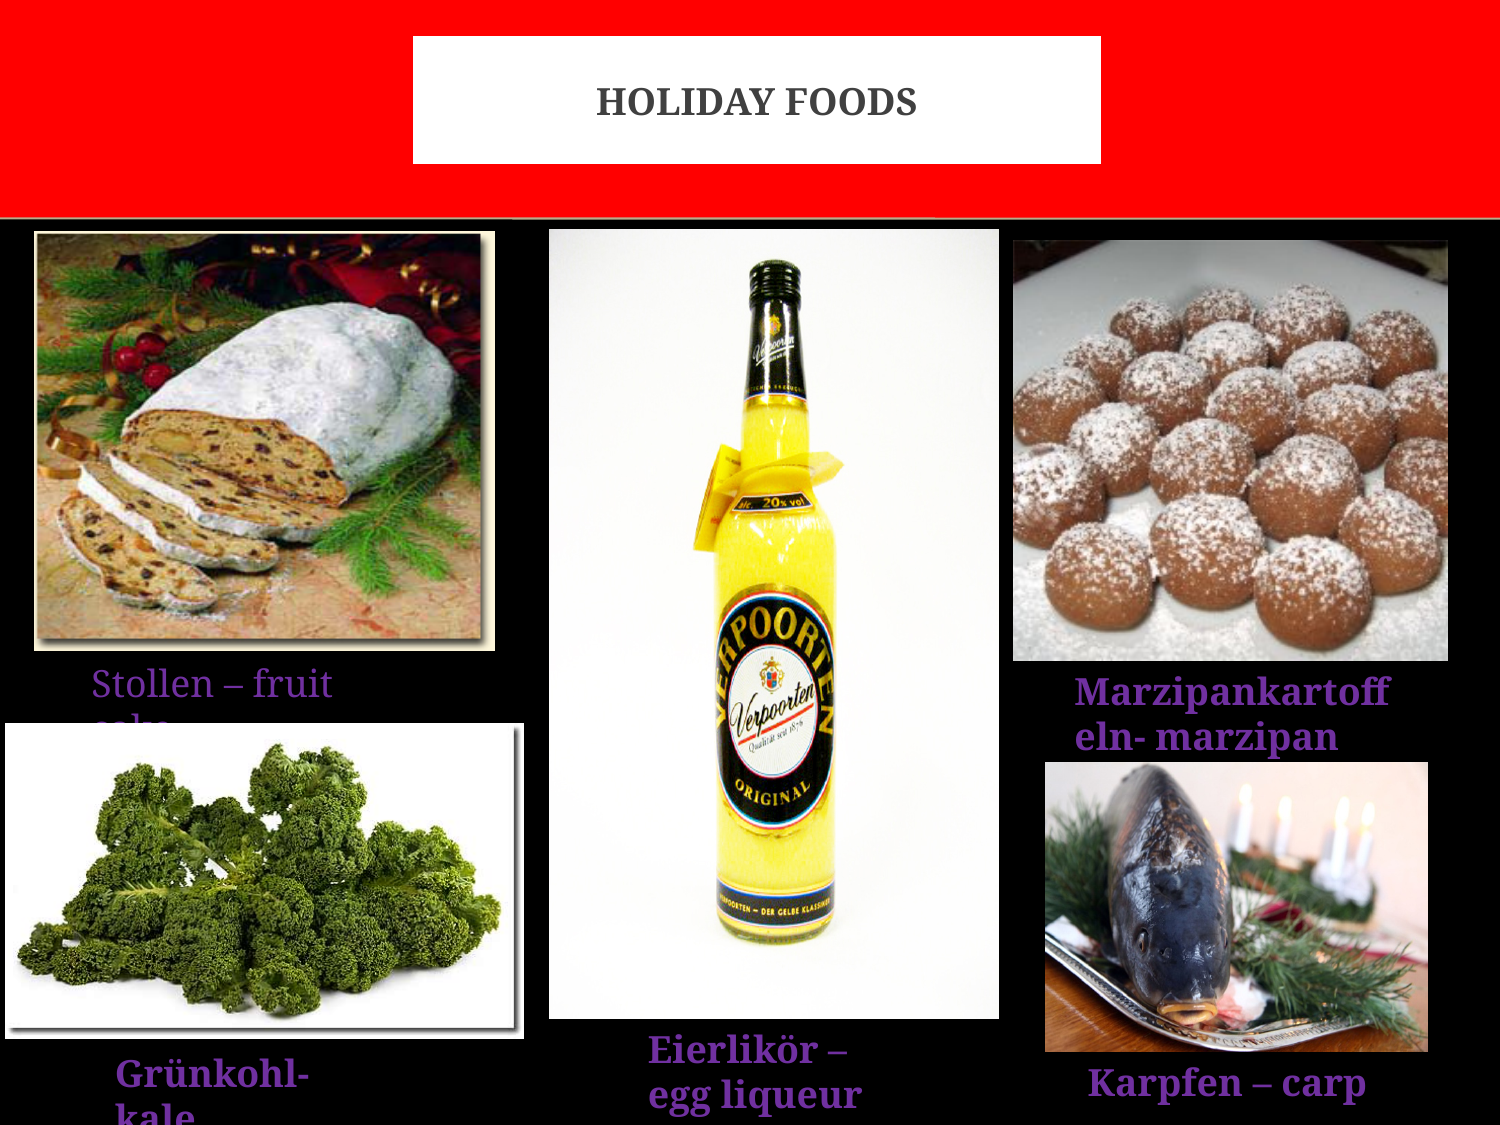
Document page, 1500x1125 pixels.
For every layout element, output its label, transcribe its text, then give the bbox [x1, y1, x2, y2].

picture [548, 229, 999, 1020]
text_box Eierlikör – egg liqueur [633, 1032, 882, 1124]
picture [5, 722, 524, 1040]
text_box Karpfen – carp [1072, 1064, 1428, 1112]
picture [1012, 239, 1448, 661]
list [33, 231, 495, 652]
picture [1045, 762, 1428, 1052]
text_box Grünkohl- kale [100, 1051, 372, 1125]
title Holiday foods [413, 36, 1101, 164]
text_box Marzipankartoffeln- marzipan potatoes [1059, 673, 1414, 762]
text_box Stollen – fruit cake. [76, 663, 432, 722]
